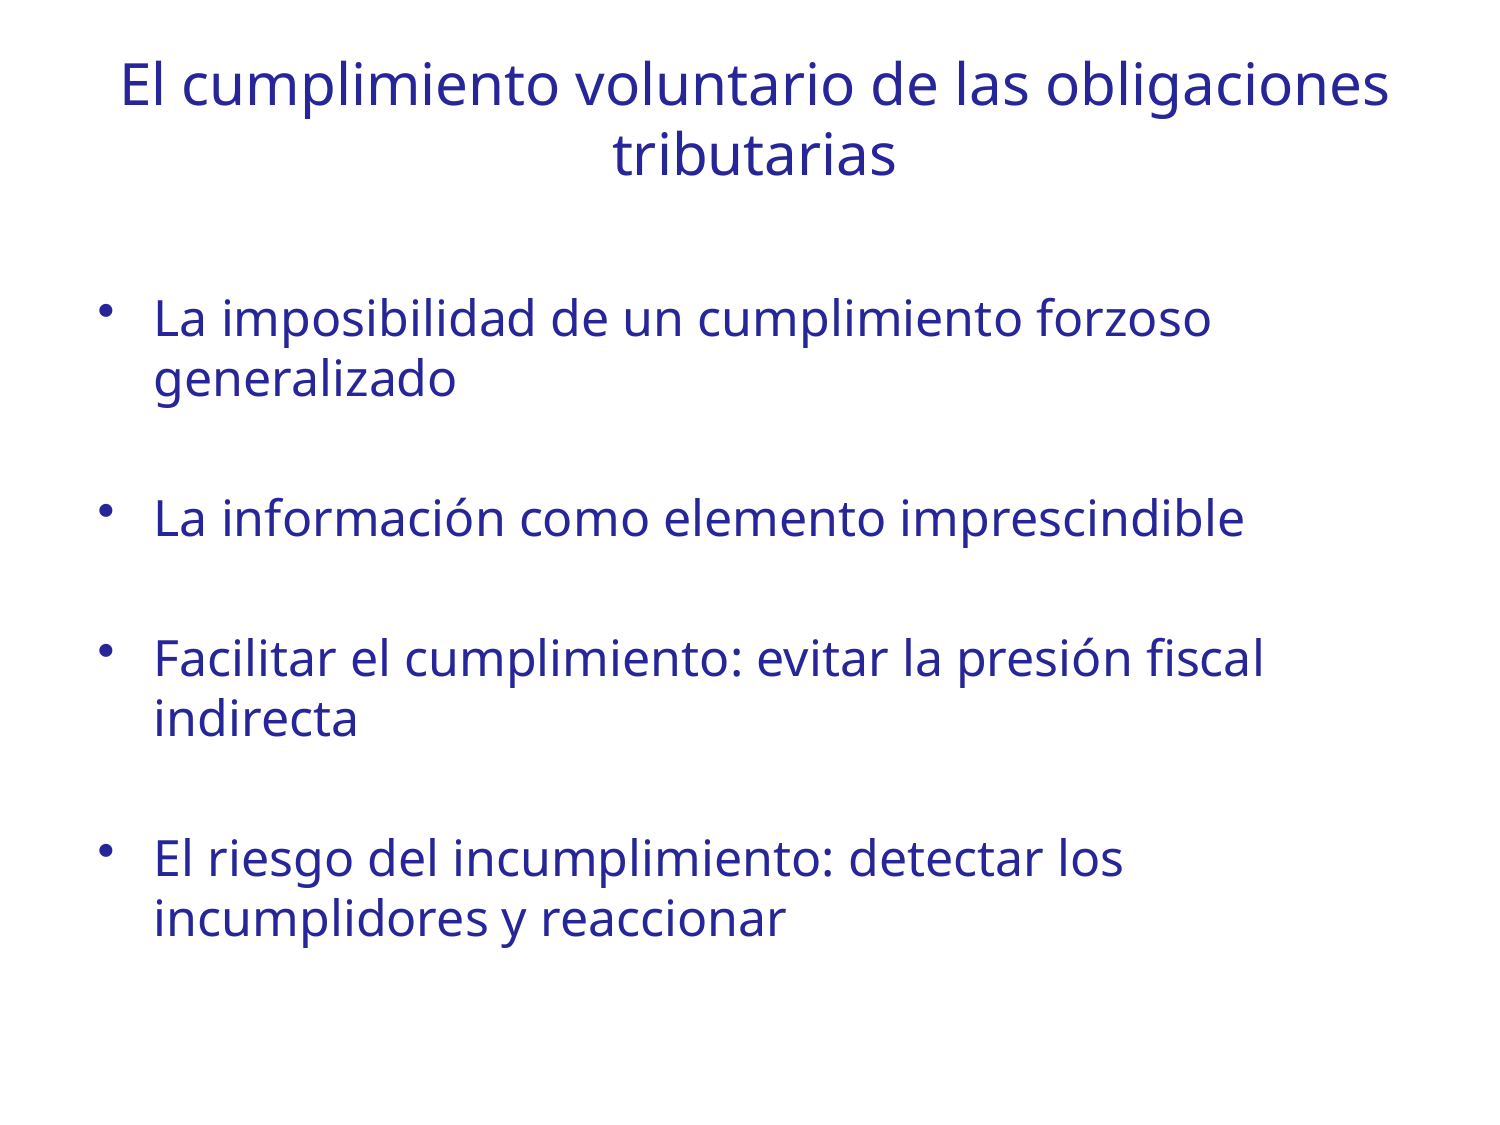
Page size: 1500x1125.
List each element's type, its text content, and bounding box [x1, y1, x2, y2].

list La imposibilidad de un cumplimiento forzoso generalizado La información como elemento imprescindible Facilitar el cumplimiento: evitar la presión fiscal indirecta El riesgo del incumplimiento: detectar los incumplidores y reaccionar [82, 278, 1436, 1001]
title El cumplimiento voluntario de las obligaciones tributarias [23, 23, 1487, 212]
